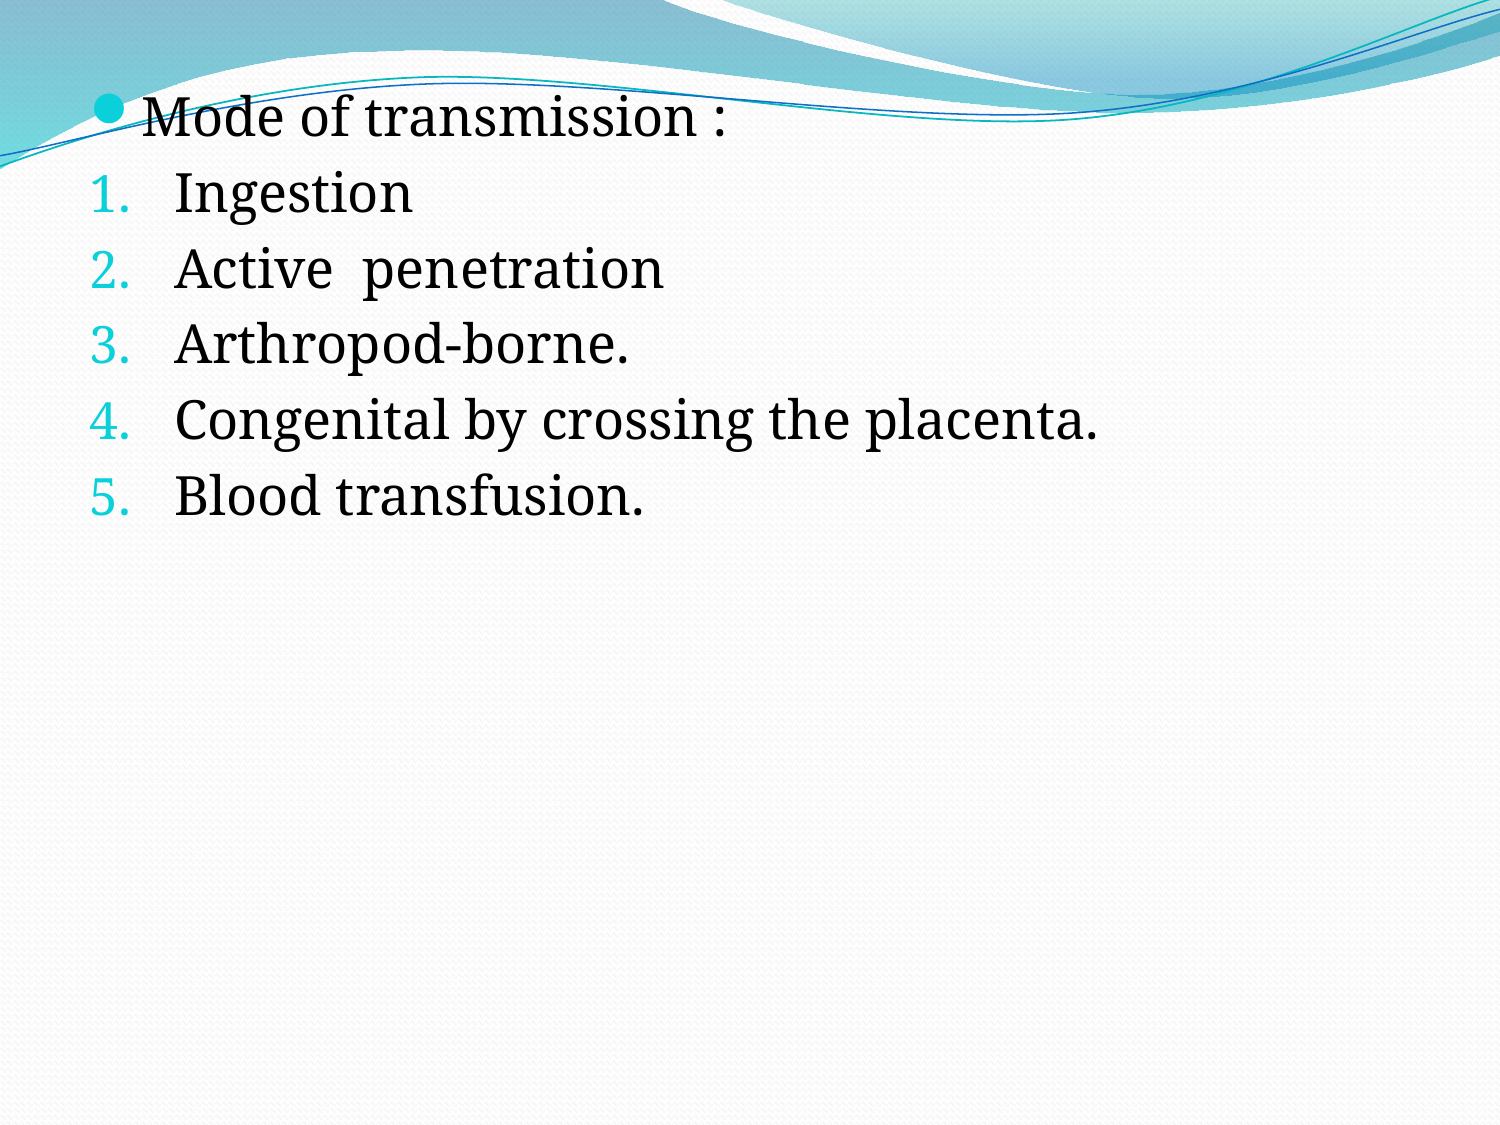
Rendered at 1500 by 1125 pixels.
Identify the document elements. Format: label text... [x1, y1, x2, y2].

list Mode of transmission : Ingestion Active penetration Arthropod-borne. Congenital by crossing the placenta. Blood transfusion. [75, 75, 1425, 1005]
